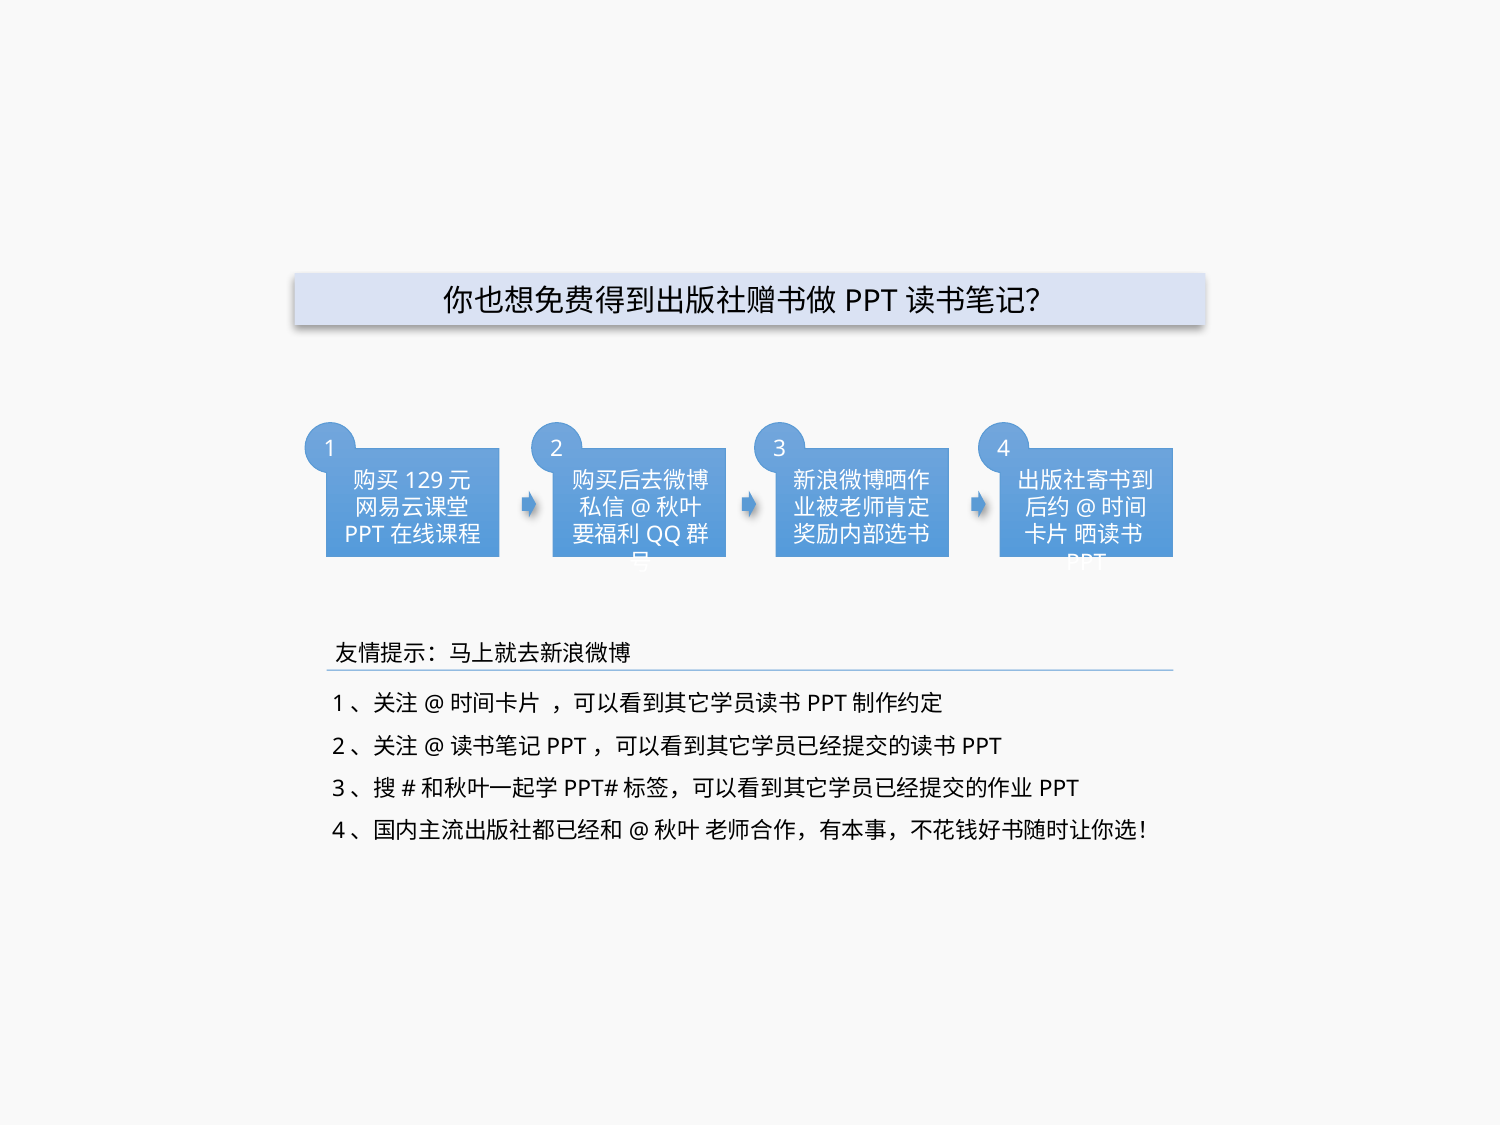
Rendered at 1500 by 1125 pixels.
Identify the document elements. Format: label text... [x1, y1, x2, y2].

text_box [531, 422, 736, 557]
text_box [304, 422, 500, 557]
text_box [754, 422, 949, 557]
text_box 友情提示：马上就去新浪微博 1、关注@时间卡片 ，可以看到其它学员读书PPT制作约定 2、关注@读书笔记PPT，可以看到其它学员已经提交的读书PPT 3、搜#和秋叶一起学PPT#标签，可以看到其它学员已经提交的作业PPT 4、国内主流出版社都已经和@秋叶 老师合作，有本事，不花钱好书随时让你选！ [305, 631, 1217, 852]
text_box 你也想免费得到出版社赠书做PPT读书笔记？ [294, 273, 1206, 325]
text_box [521, 497, 526, 511]
text_box [741, 490, 749, 518]
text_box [978, 422, 1173, 557]
